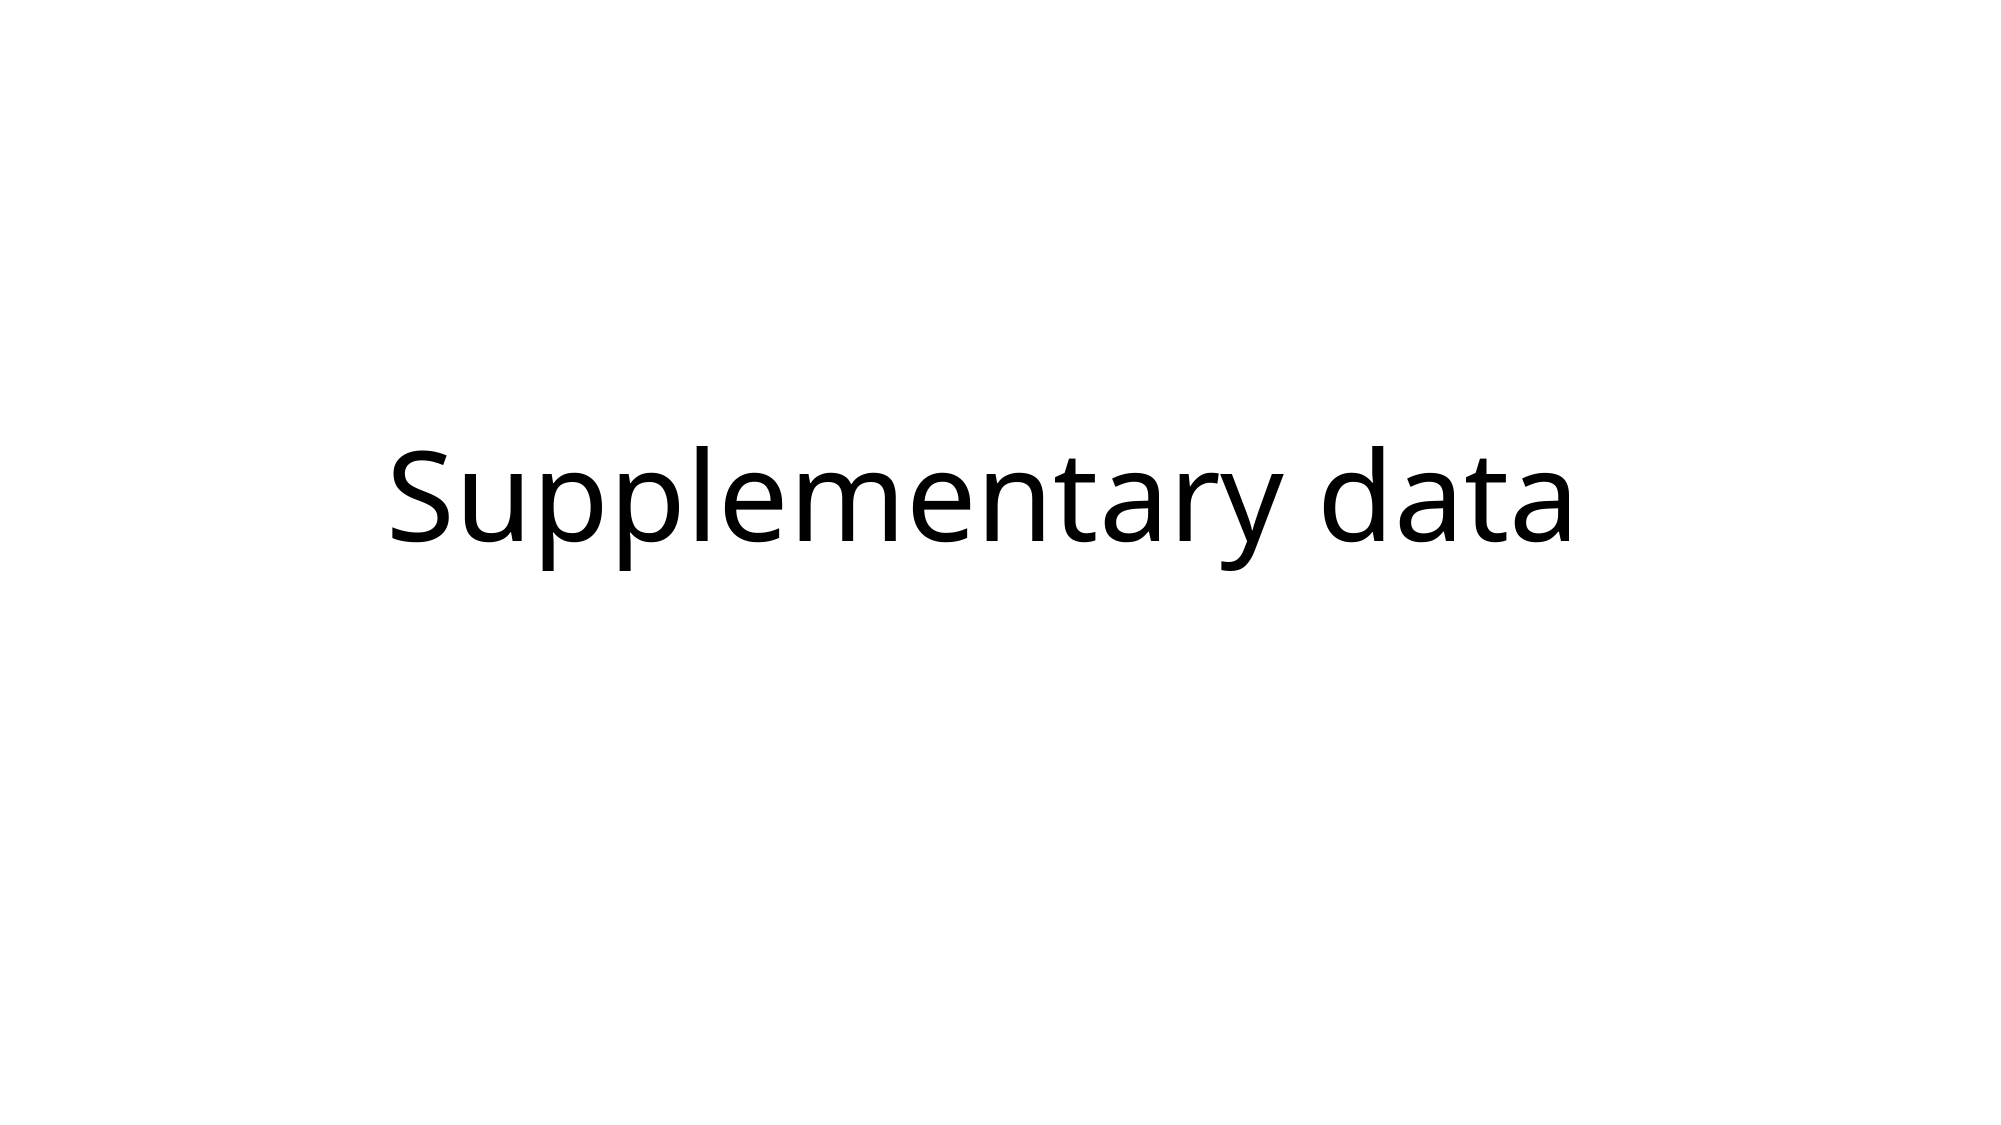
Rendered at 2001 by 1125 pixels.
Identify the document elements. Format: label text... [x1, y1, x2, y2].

title Supplementary data [249, 184, 1750, 576]
